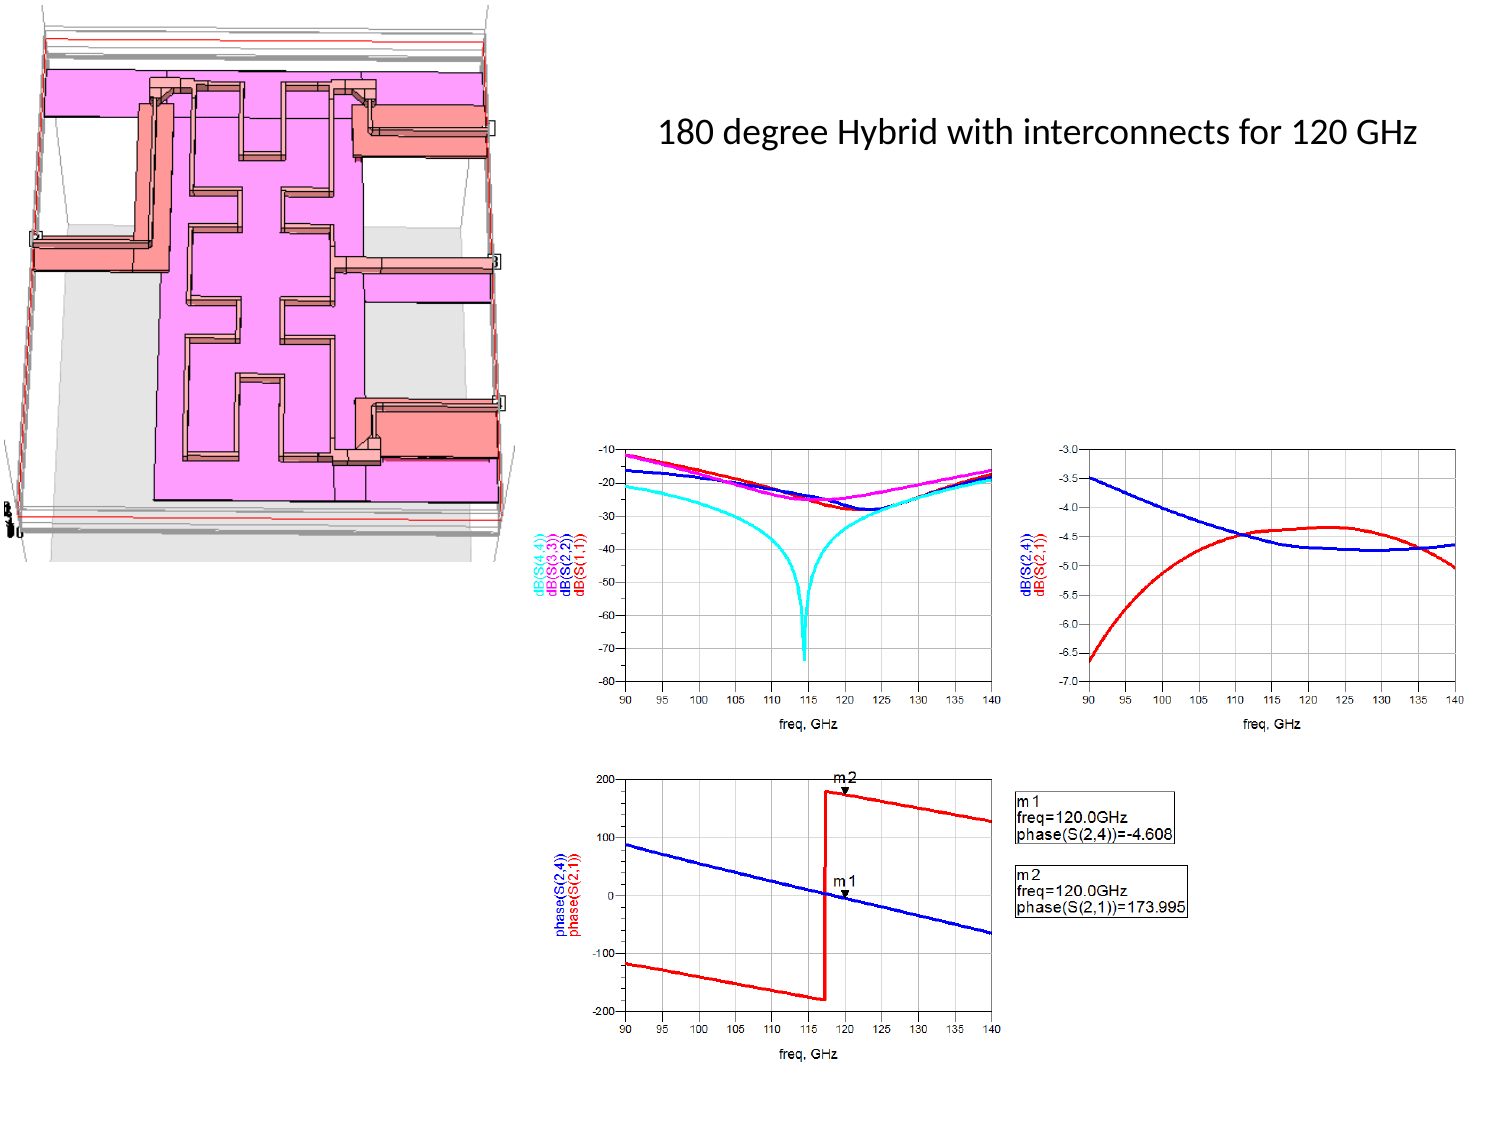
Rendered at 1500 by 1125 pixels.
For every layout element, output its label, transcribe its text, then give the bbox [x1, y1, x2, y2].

picture [521, 432, 1472, 1069]
picture [4, 5, 515, 562]
text_box 180 degree Hybrid with interconnects for 120 GHz [642, 99, 1434, 160]
